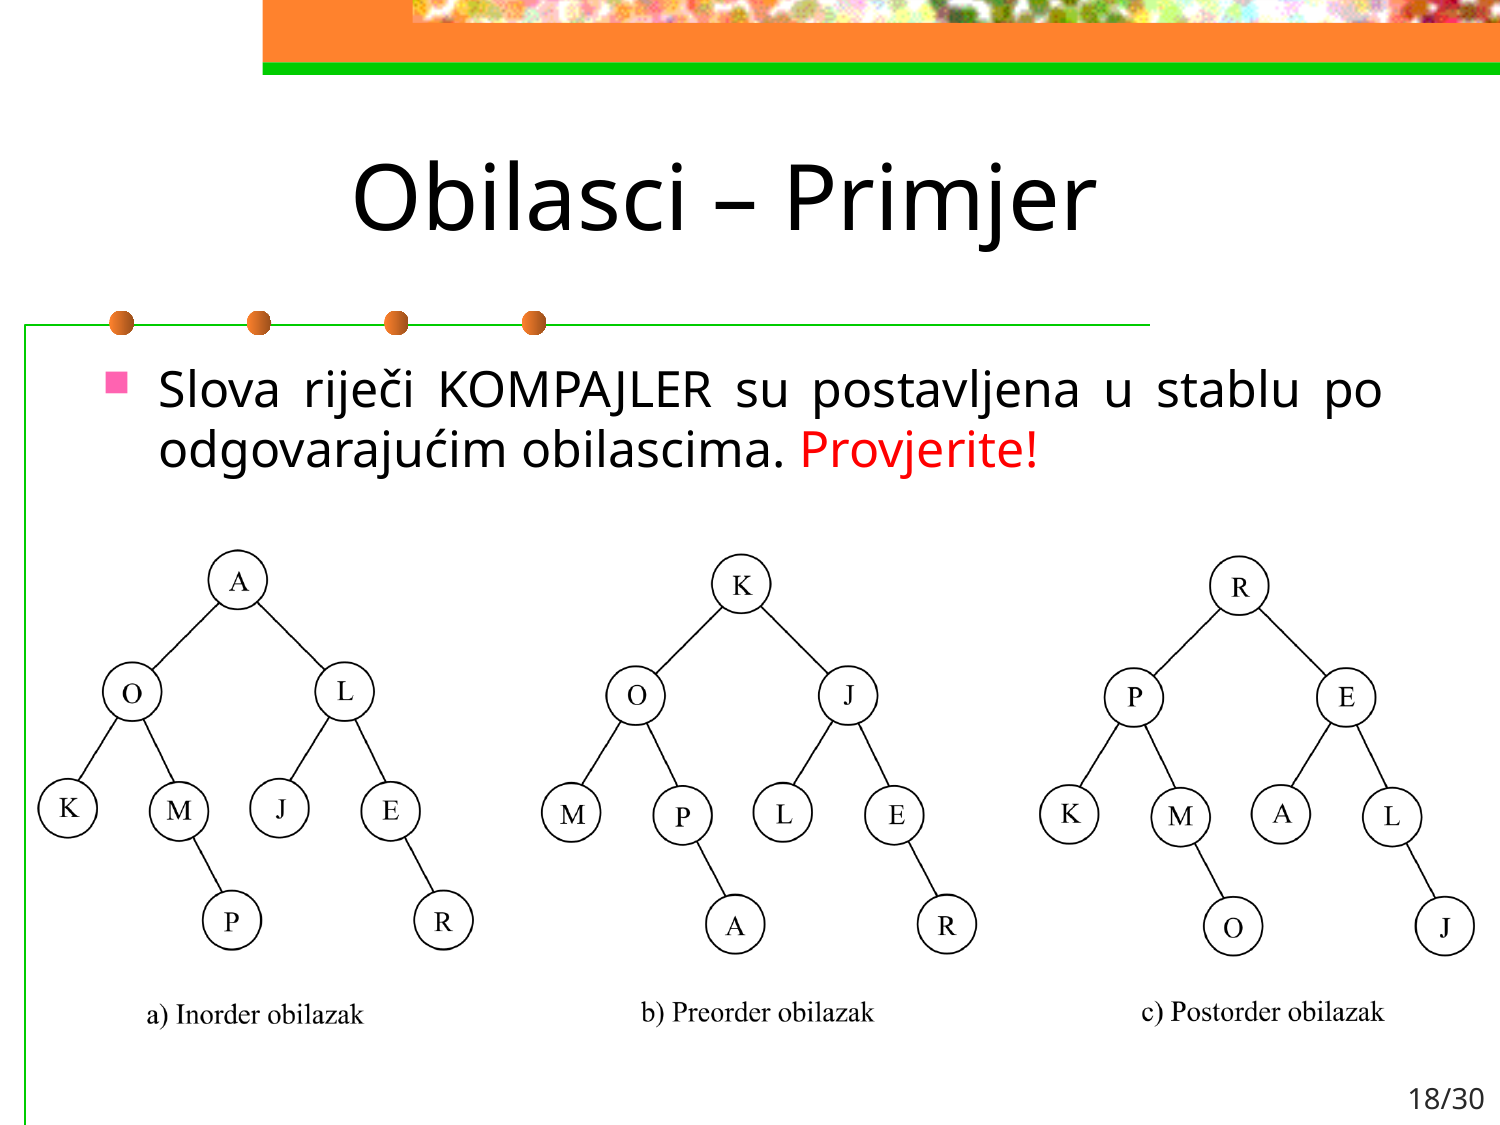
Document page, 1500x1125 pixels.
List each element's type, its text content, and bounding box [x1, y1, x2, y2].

title Obilasci – Primjer [87, 99, 1363, 288]
text_box 18/30 [1374, 1072, 1500, 1123]
picture [412, 0, 1500, 23]
picture [37, 549, 1476, 1033]
list Slova riječi KOMPAJLER su postavljena u stablu po odgovarajućim obilascima. Provjerite! [87, 350, 1400, 548]
